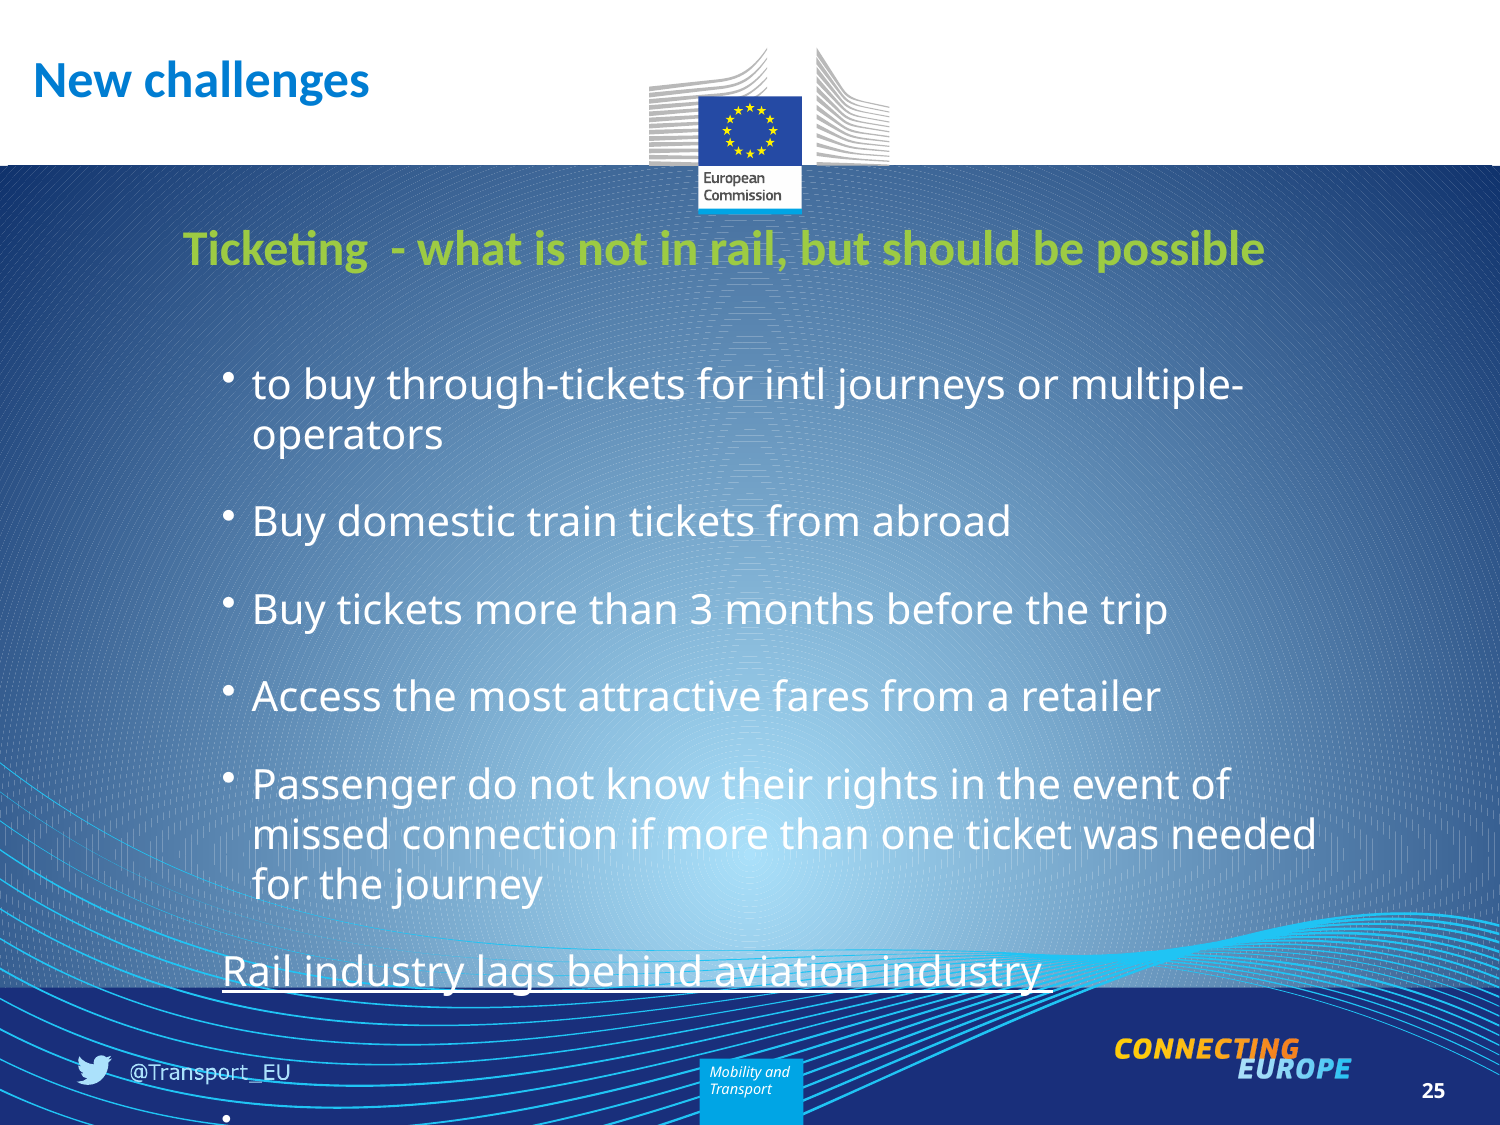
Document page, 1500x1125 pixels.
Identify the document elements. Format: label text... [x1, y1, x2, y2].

text_box 25 [1407, 1069, 1471, 1110]
title Ticketing - what is not in rail, but should be possible [183, 208, 1365, 279]
list to buy through-tickets for intl journeys or multiple-operators Buy domestic train tickets from abroad Buy tickets more than 3 months before the trip Access the most attractive fares from a retailer Passenger do not know their rights in the event of missed connection if more than one ticket was needed for the journey Rail industry lags behind aviation industry [206, 349, 1338, 1000]
text_box New challenges [18, 38, 633, 116]
picture [1112, 1036, 1355, 1081]
